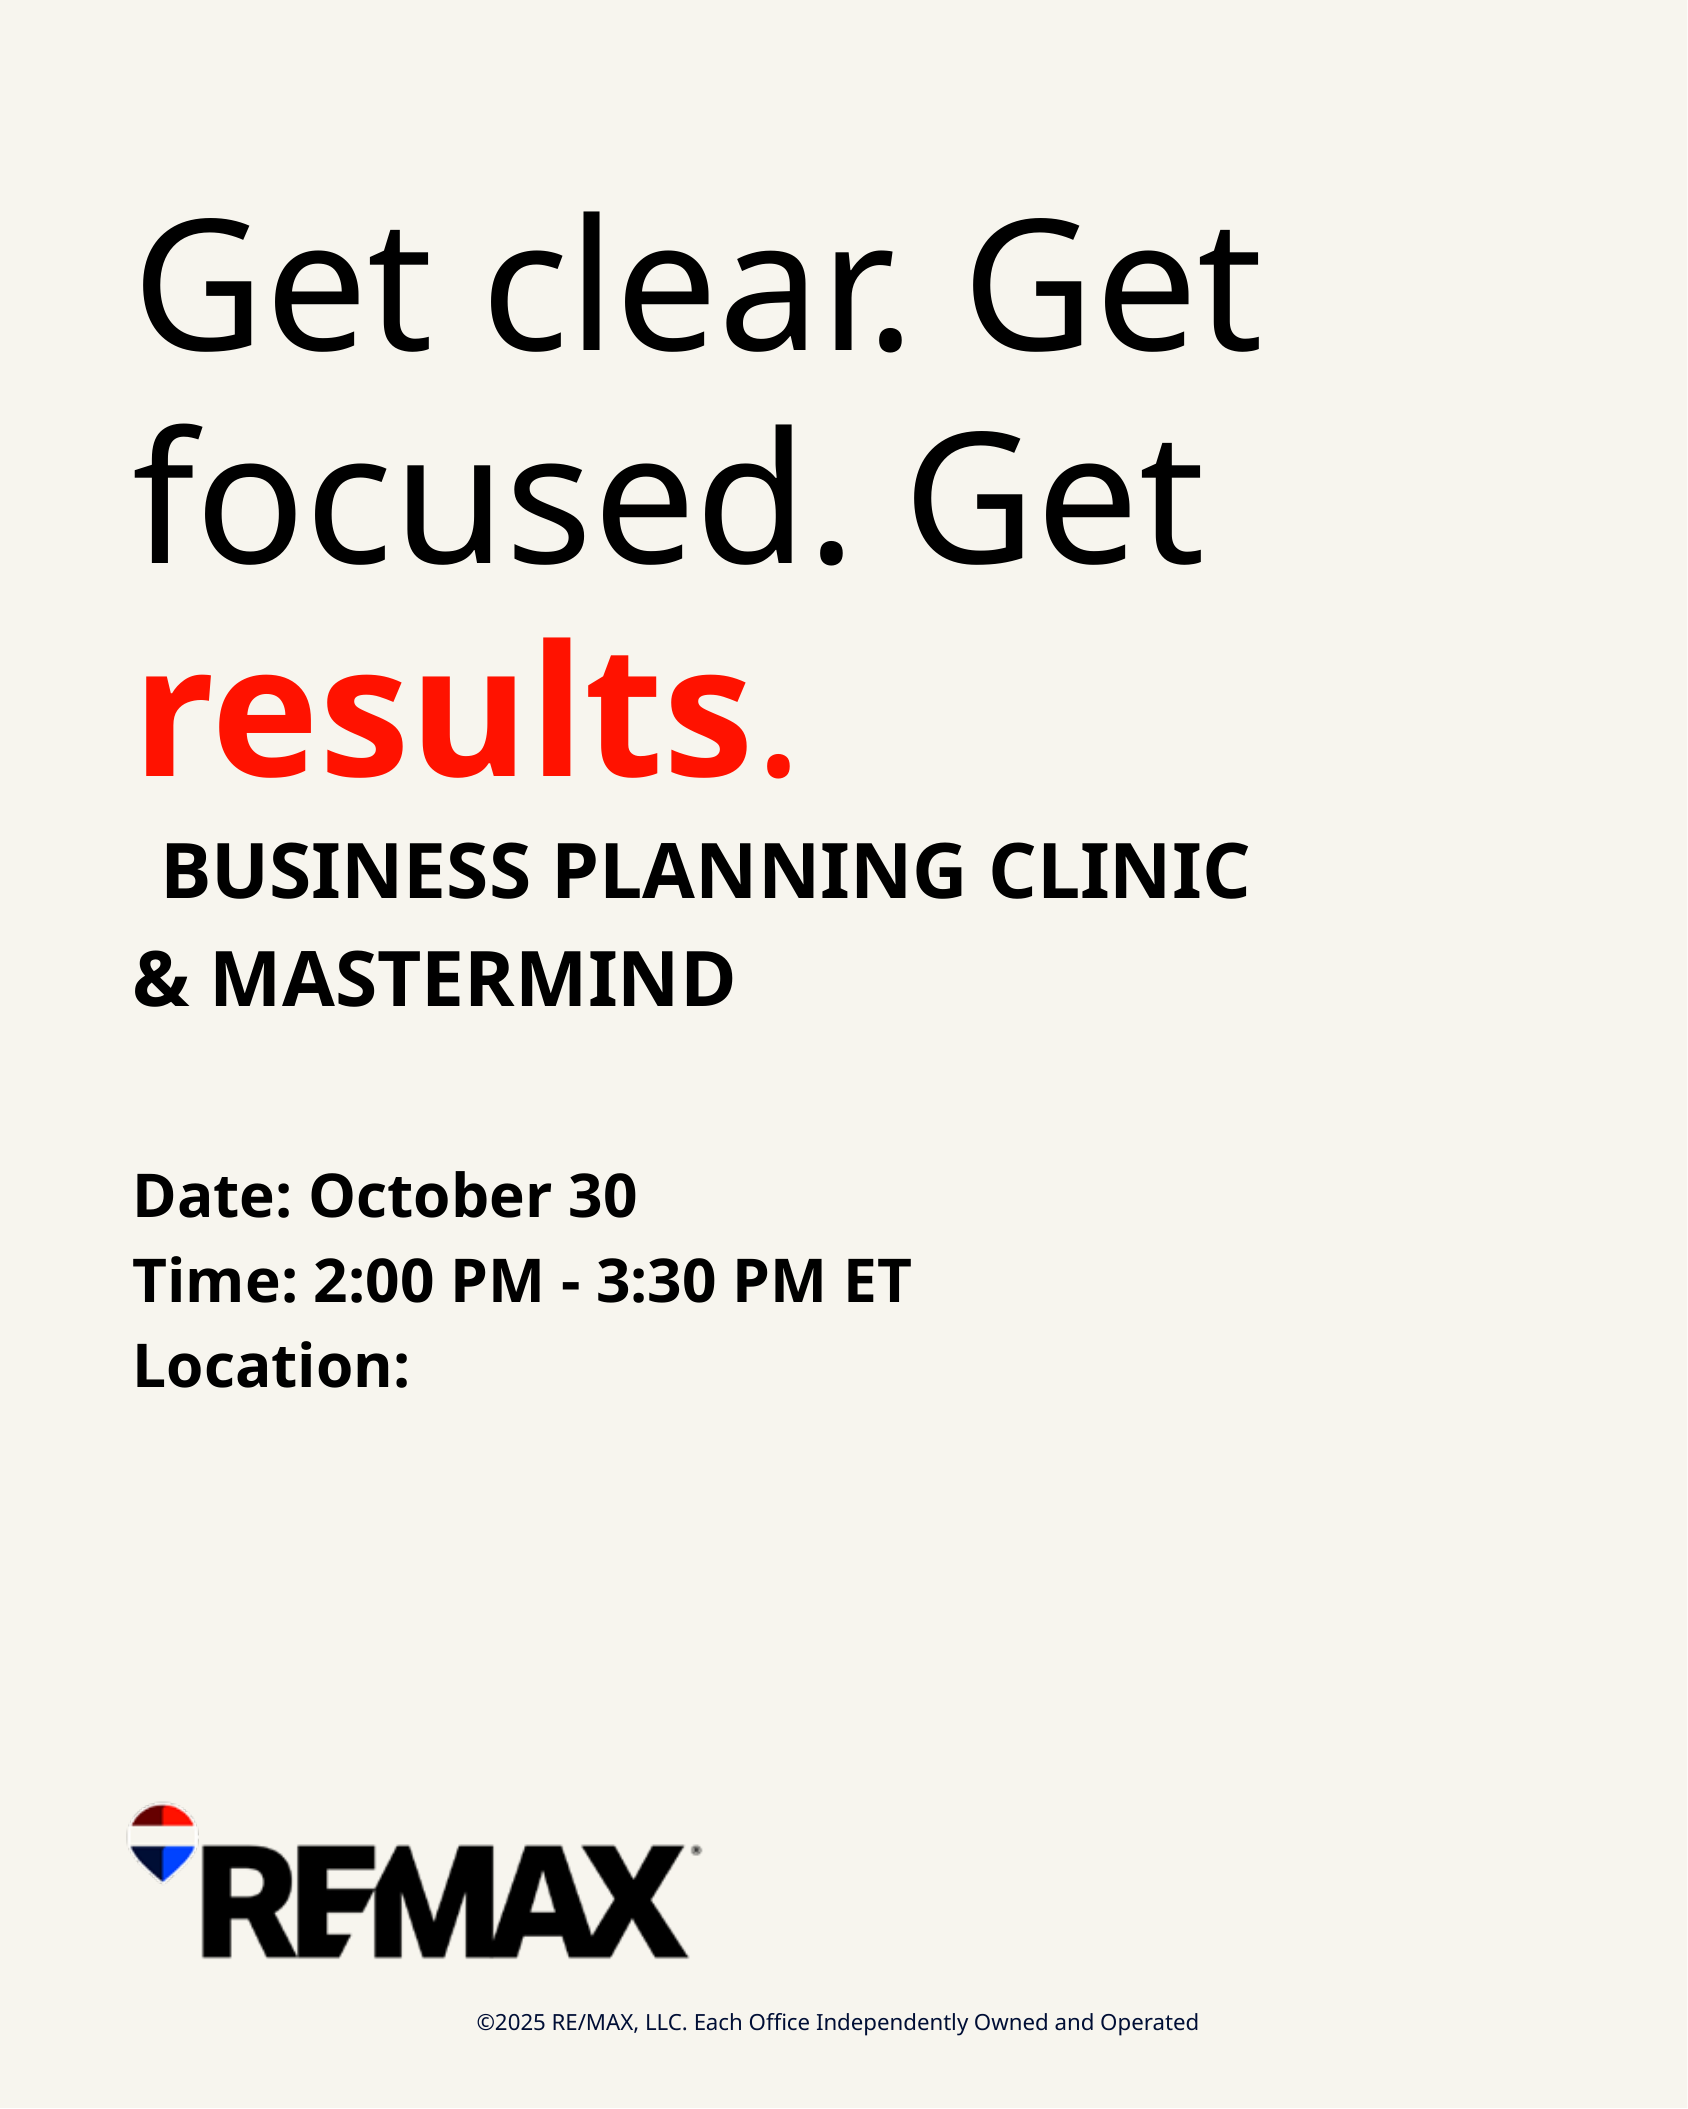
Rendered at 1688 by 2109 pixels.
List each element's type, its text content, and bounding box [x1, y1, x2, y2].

text_box Date: October 30 Time: 2:00 PM - 3:30 PM ET Location: [132, 1145, 1144, 1400]
text_box BUSINESS PLANNING CLINIC & MASTERMIND [132, 806, 1300, 1022]
text_box ©2025 RE/MAX, LLC. Each Office Independently Owned and Operated [270, 2004, 1407, 2036]
text_box Get clear. Get focused. Get results. [132, 173, 1294, 806]
text_box [120, 1797, 708, 1961]
